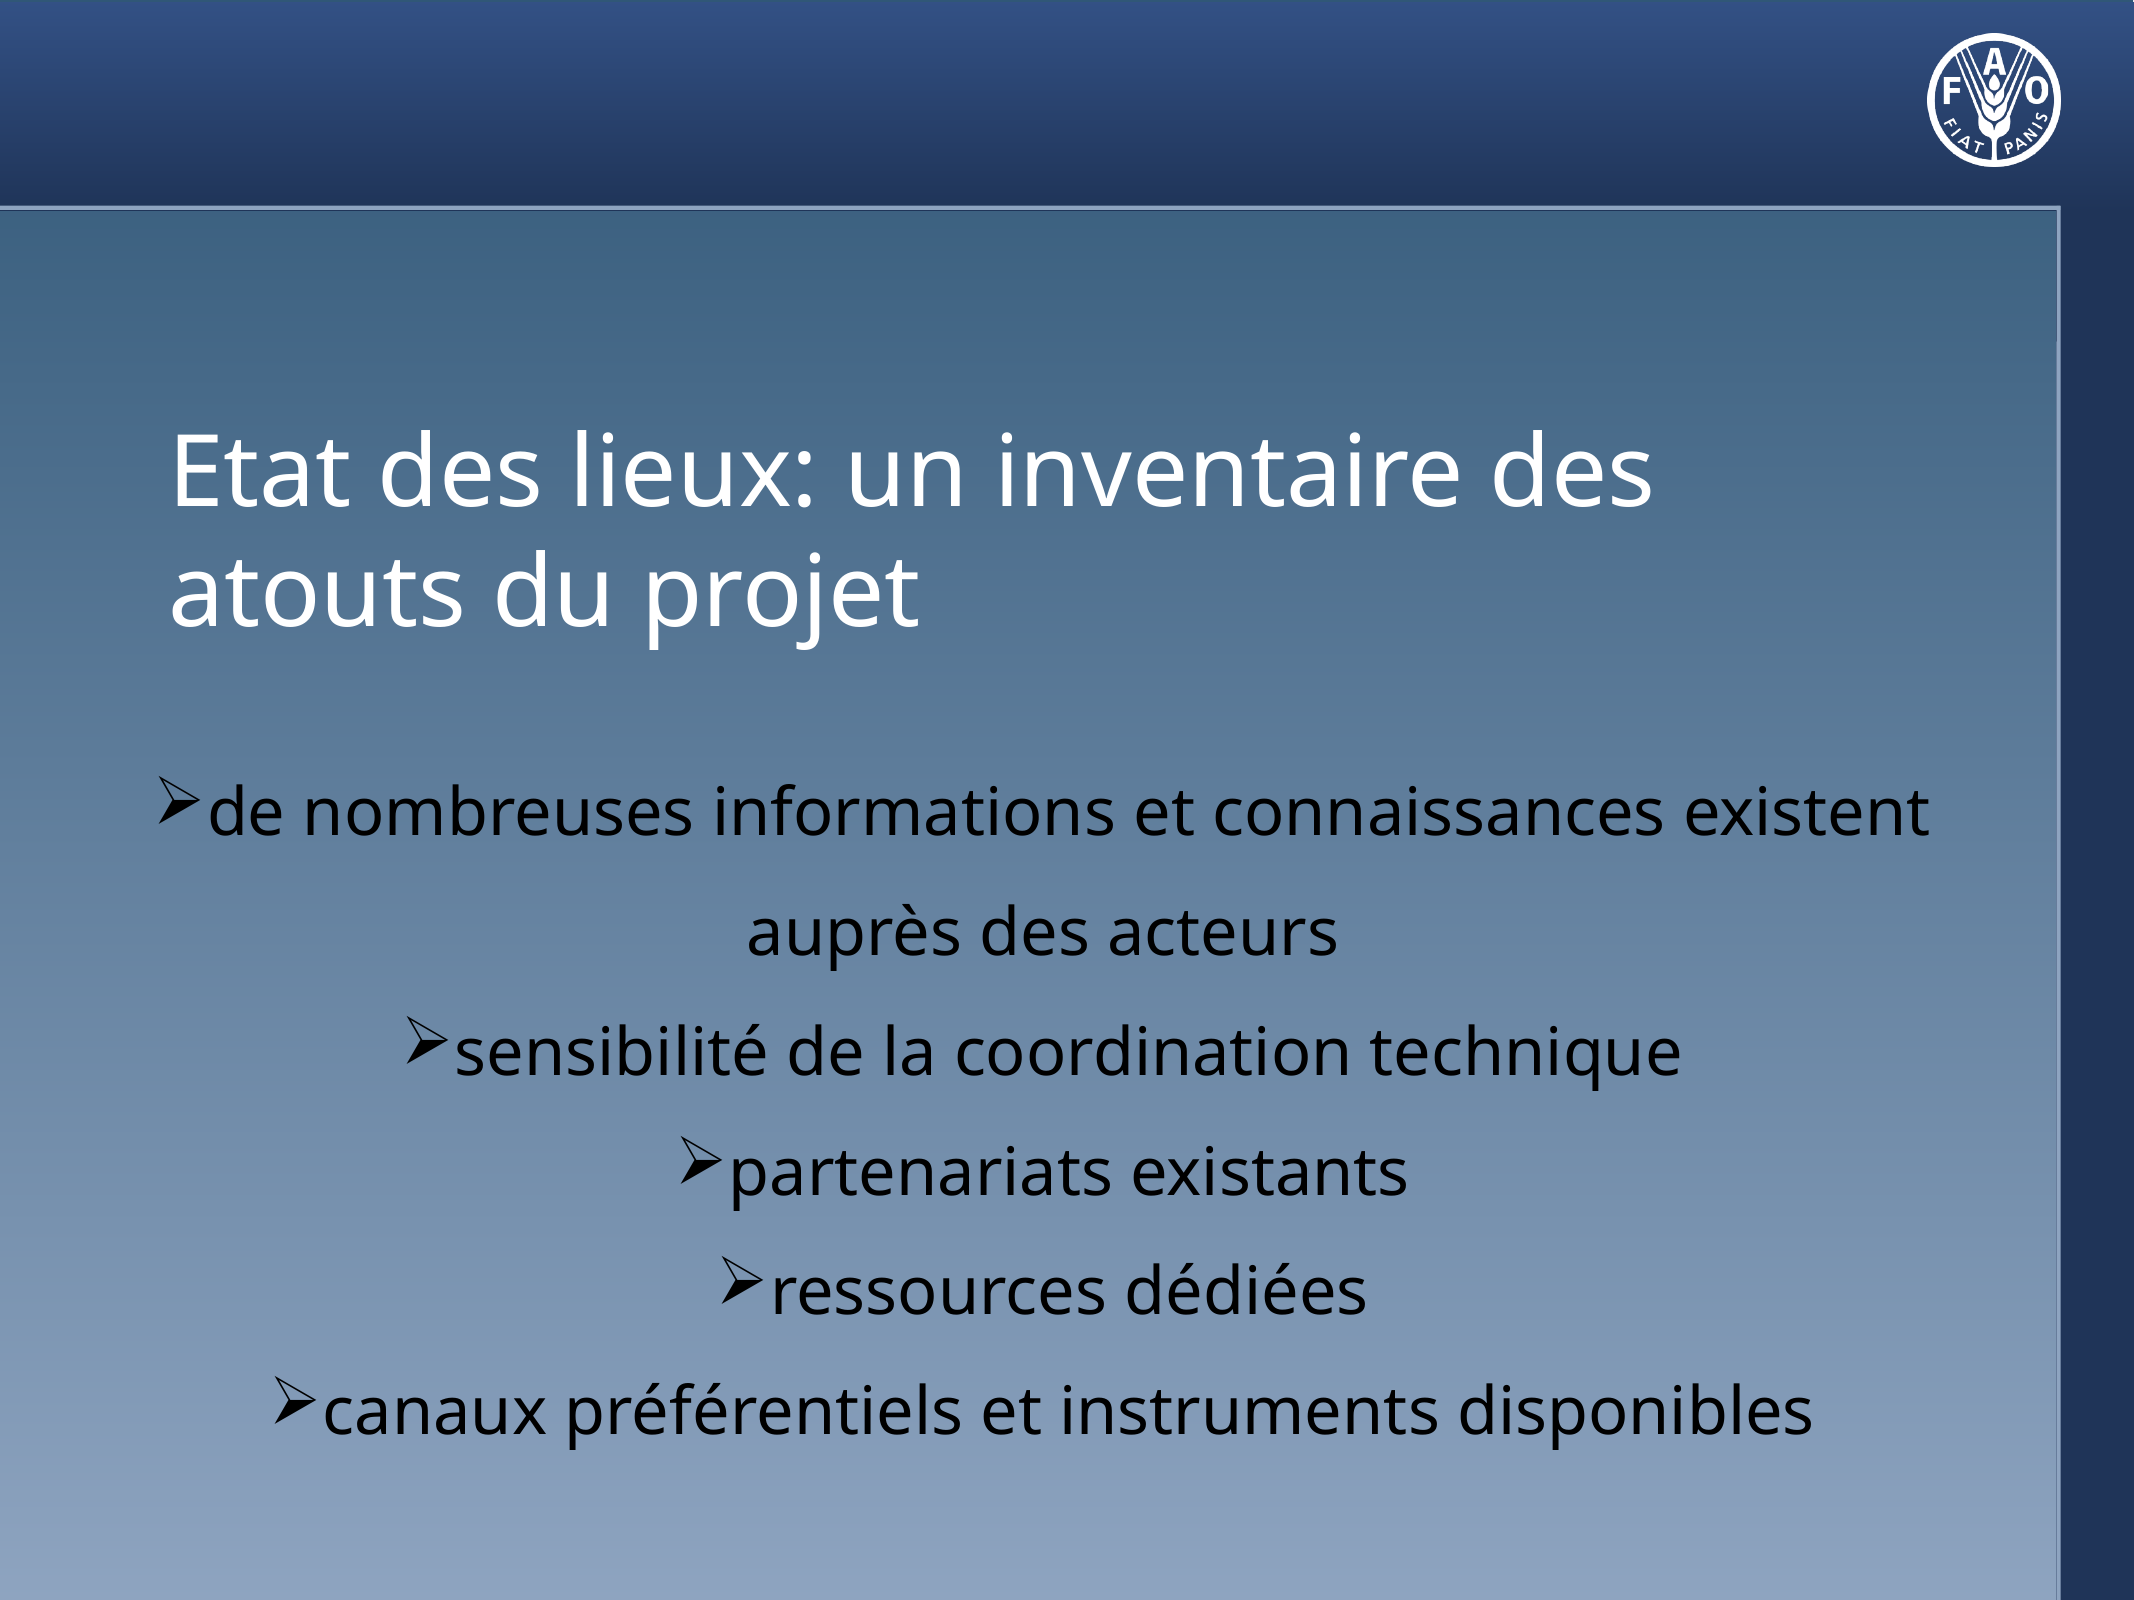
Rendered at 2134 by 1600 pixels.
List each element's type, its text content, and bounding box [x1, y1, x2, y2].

subtitle de nombreuses informations et connaissances existent auprès des acteurs sensibilité de la coordination technique partenariats existants ressources dédiées canaux préférentiels et instruments disponibles [129, 717, 1958, 1492]
title Etat des lieux: un inventaire des atouts du projet [159, 354, 1974, 699]
picture [1927, 33, 2061, 167]
